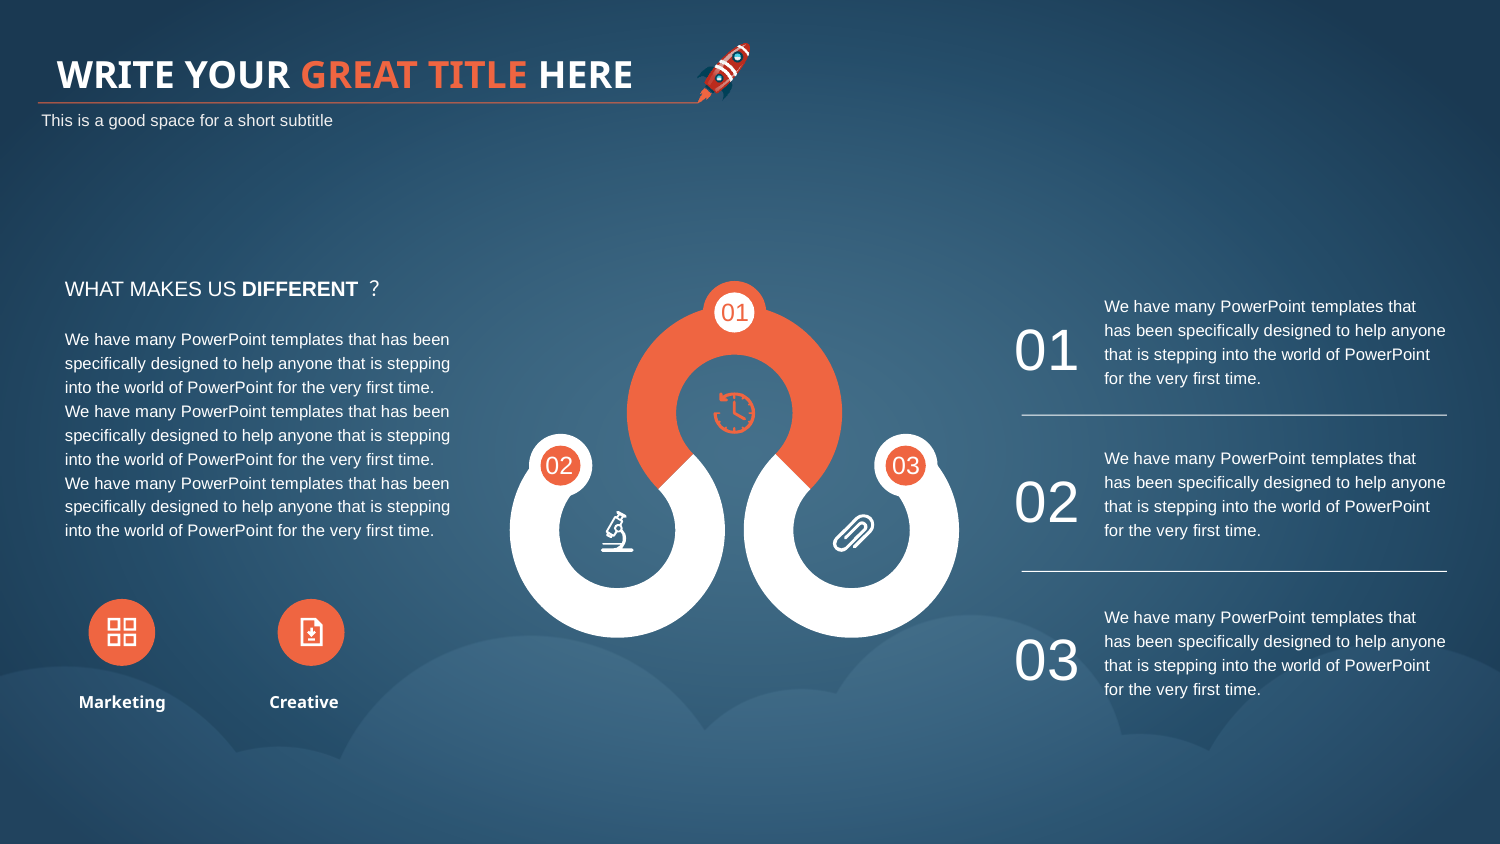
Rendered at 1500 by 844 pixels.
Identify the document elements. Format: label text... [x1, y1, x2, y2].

text_box Marketing [63, 684, 181, 719]
text_box This is a good space for a short subtitle [41, 102, 349, 138]
text_box 03 [994, 608, 1101, 693]
picture [0, 0, 1500, 844]
text_box [277, 598, 345, 666]
text_box 01 [994, 297, 1101, 382]
text_box We have many PowerPoint templates that has been specifically designed to help anyone that is stepping into the world of PowerPoint for the very first time. [1104, 443, 1448, 540]
text_box We have many PowerPoint templates that has been specifically designed to help anyone that is stepping into the world of PowerPoint for the very first time. [1104, 602, 1448, 699]
text_box 02 [994, 449, 1101, 534]
text_box WHAT MAKES US DIFFERENT ？ We have many PowerPoint templates that has been specifically designed to help anyone that is stepping into the world of PowerPoint for the very first time. We have many PowerPoint templates that has been specifically designed to help anyone that is stepping into the world of PowerPoint for the very first time. We have many PowerPoint templates that has been specifically designed to help anyone that is stepping into the world of PowerPoint for the very first time. [64, 271, 455, 541]
text_box [88, 598, 156, 666]
text_box WRITE YOUR GREAT TITLE HERE [56, 43, 649, 104]
text_box Creative [254, 684, 359, 719]
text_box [107, 617, 137, 646]
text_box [499, 280, 970, 649]
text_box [300, 617, 323, 646]
text_box We have many PowerPoint templates that has been specifically designed to help anyone that is stepping into the world of PowerPoint for the very first time. [1104, 291, 1448, 388]
